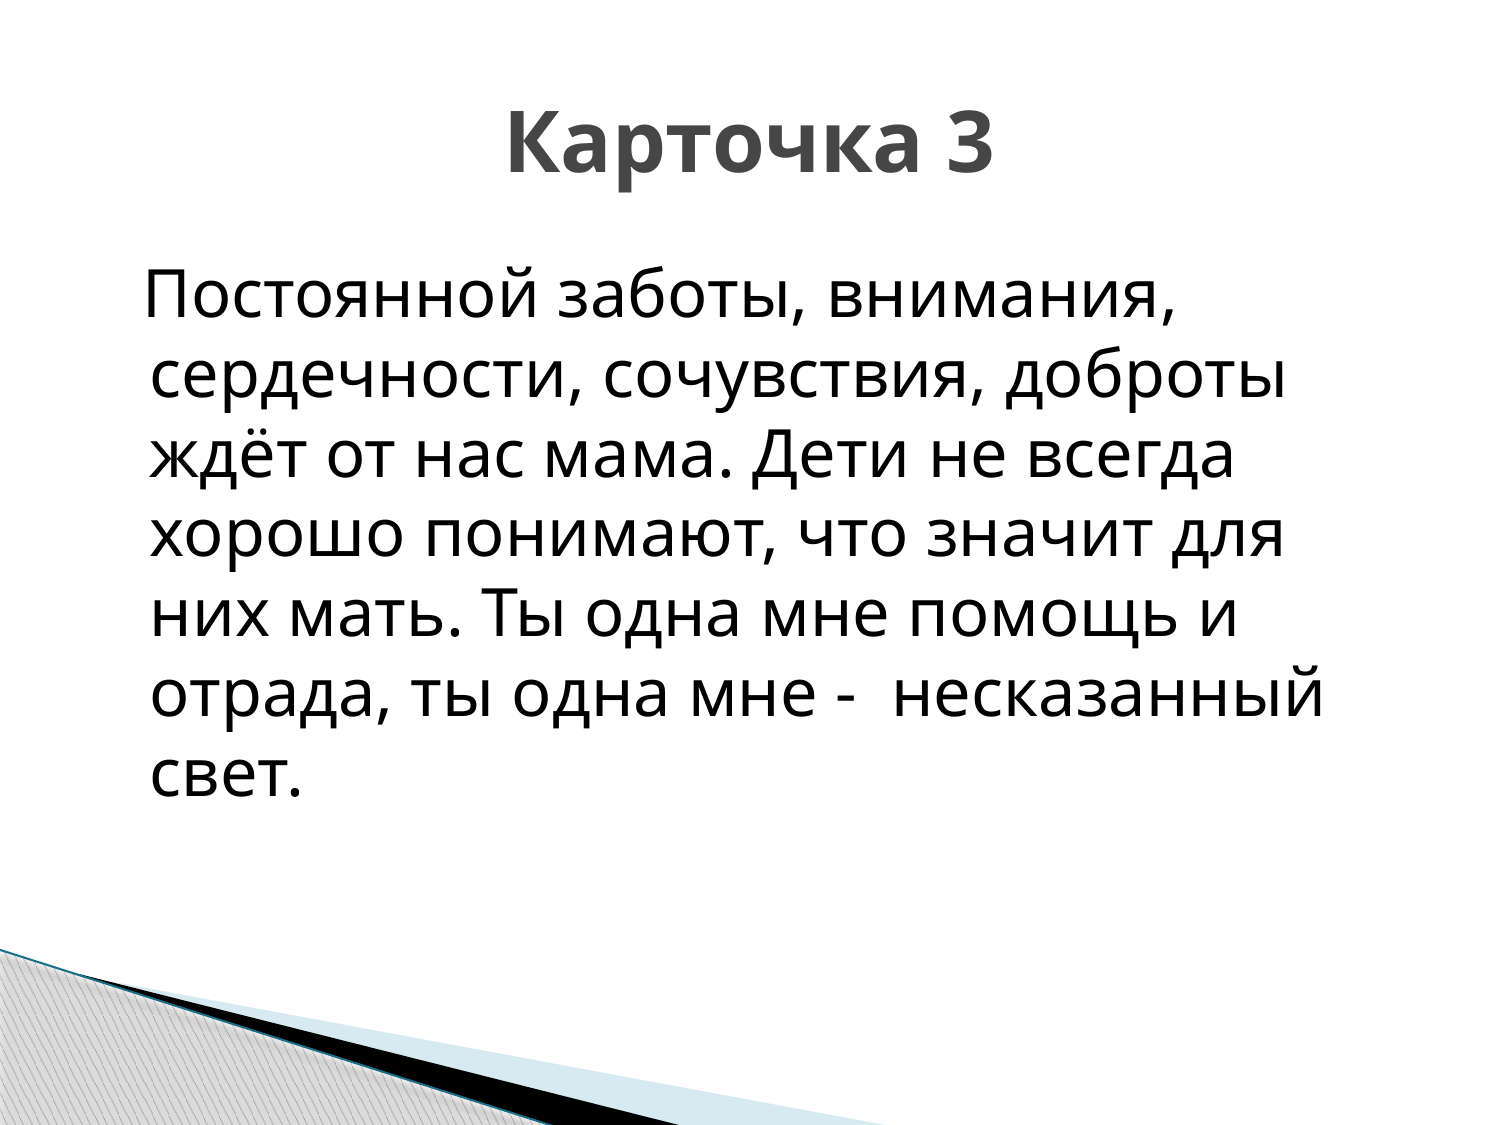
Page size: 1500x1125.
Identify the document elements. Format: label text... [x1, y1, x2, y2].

title Карточка 3 [75, 45, 1425, 233]
list Постоянной заботы, внимания, сердечности, сочувствия, доброты ждёт от нас мама. Дети не всегда хорошо понимают, что значит для них мать. Ты одна мне помощь и отрада, ты одна мне - несказанный свет. [75, 243, 1425, 986]
